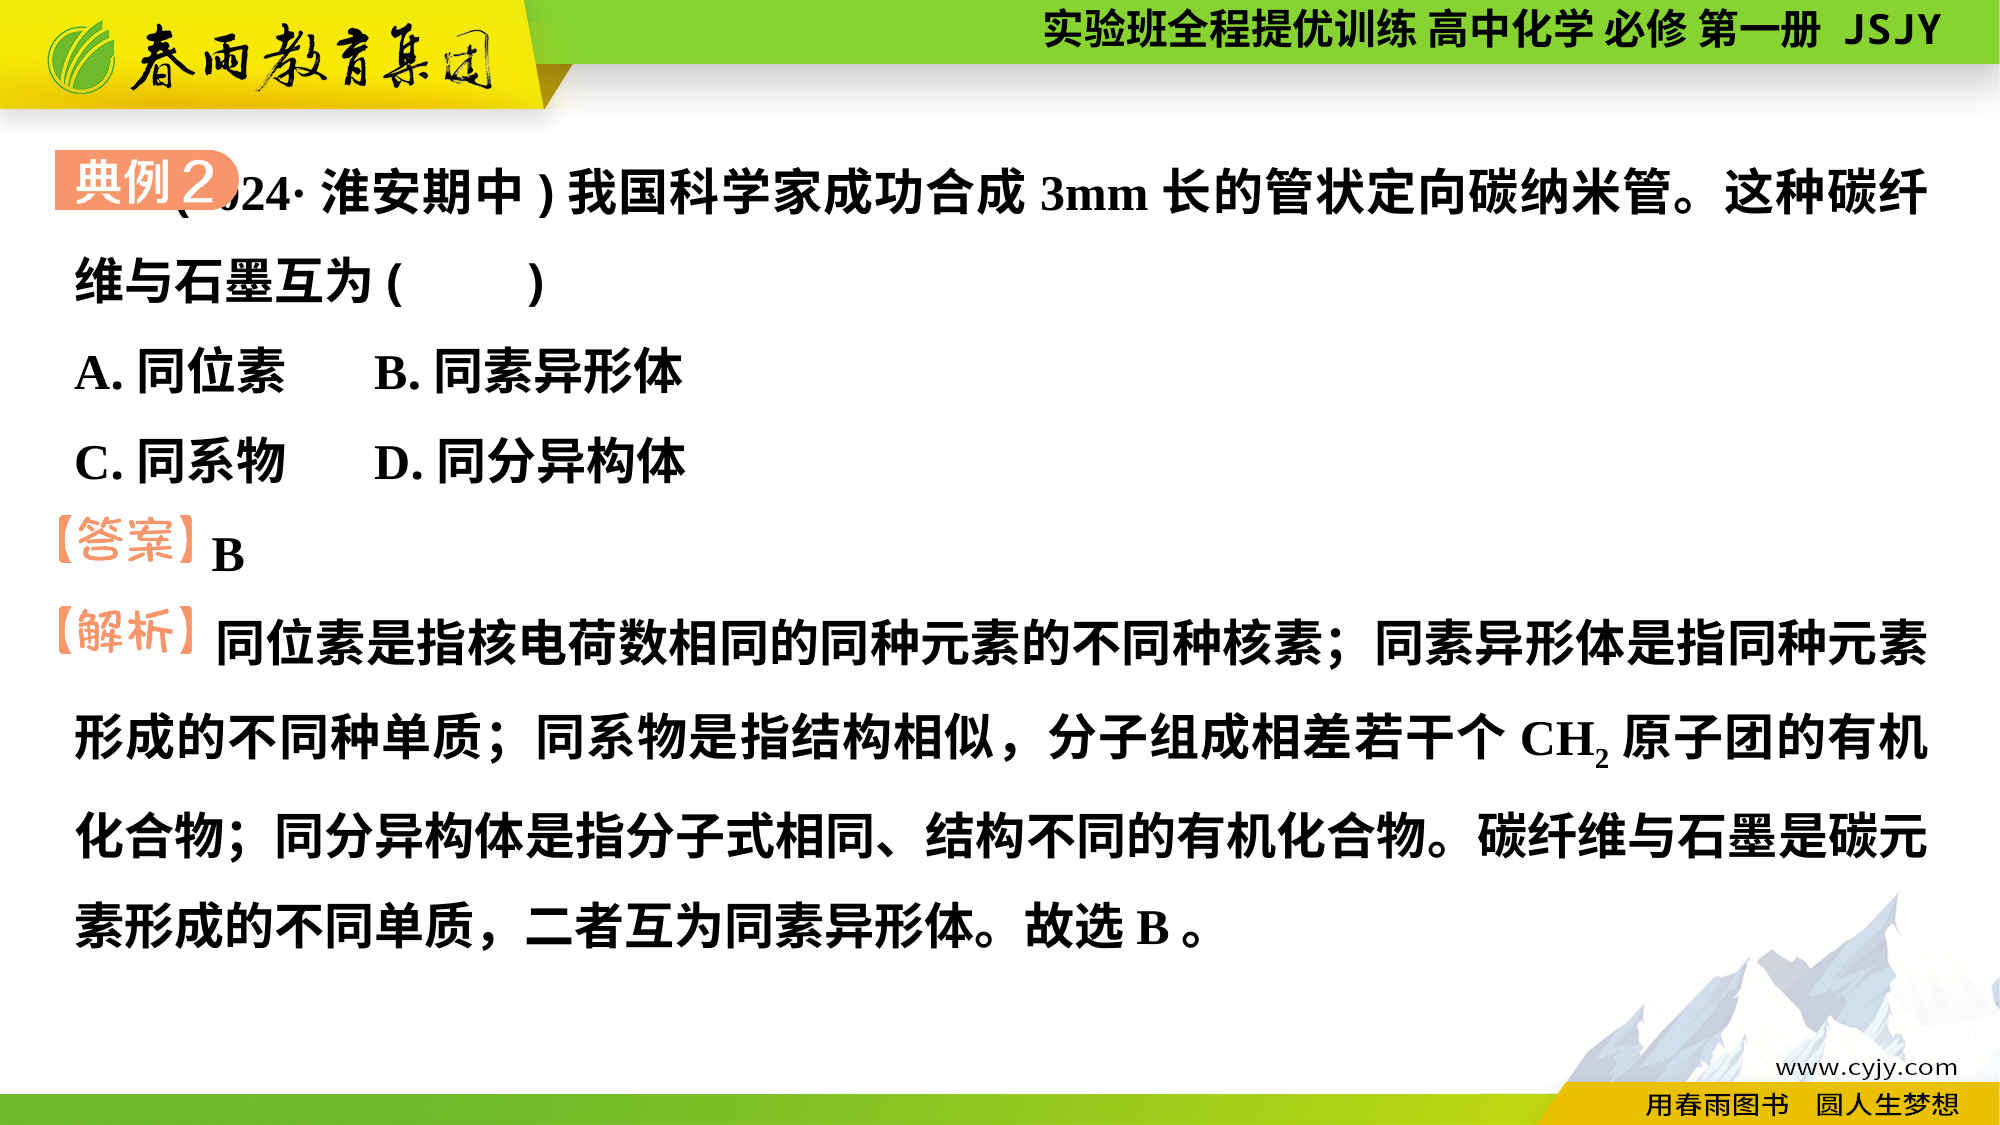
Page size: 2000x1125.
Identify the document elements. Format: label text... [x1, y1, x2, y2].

picture [0, 0, 2000, 1125]
list (2024·淮安期中)我国科学家成功合成3mm长的管状定向碳纳米管。这种碳纤维与石墨互为( ) A.同位素 B.同素异形体 C.同系物 D.同分异构体 [59, 122, 1944, 483]
text_box 同位素是指核电荷数相同的同种元素的不同种核素；同素异形体是指同种元素形成的不同种单质；同系物是指结构相似，分子组成相差若干个CH2原子团的有机化合物；同分异构体是指分子式相同、结构不同的有机化合物。碳纤维与石墨是碳元素形成的不同单质，二者互为同素异形体。故选B。 [59, 574, 1944, 962]
text_box B [59, 483, 1944, 574]
